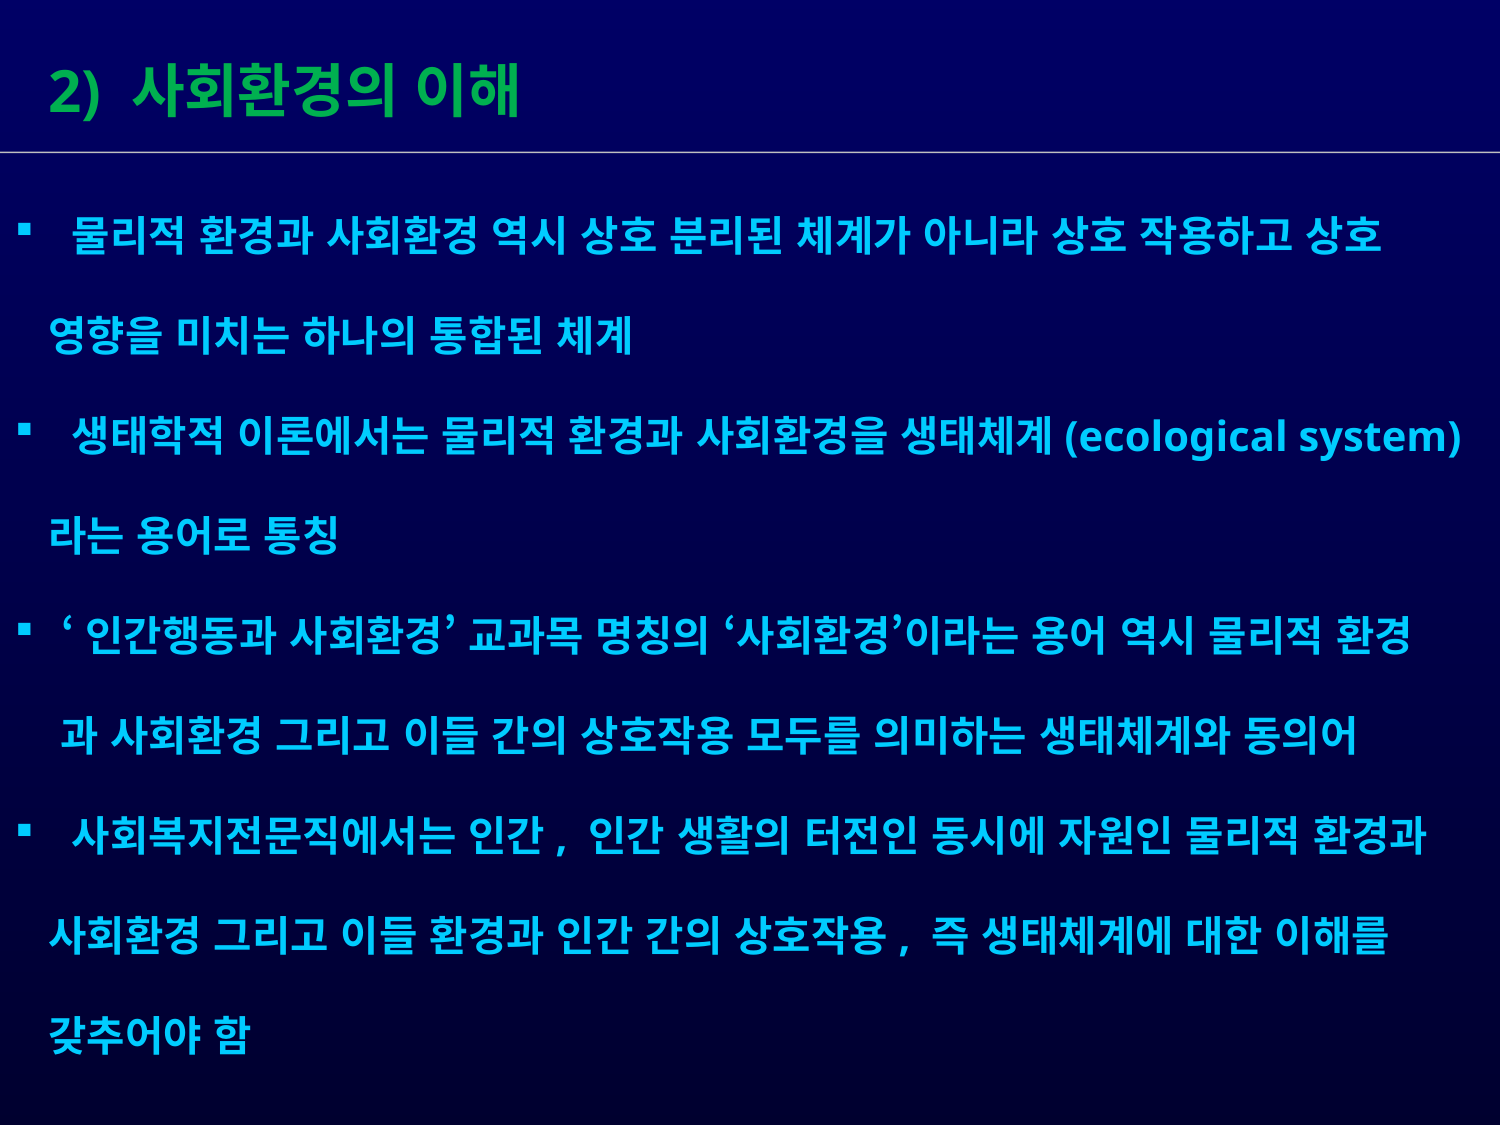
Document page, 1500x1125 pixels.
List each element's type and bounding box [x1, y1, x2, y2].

text_box [0, 46, 1500, 1077]
